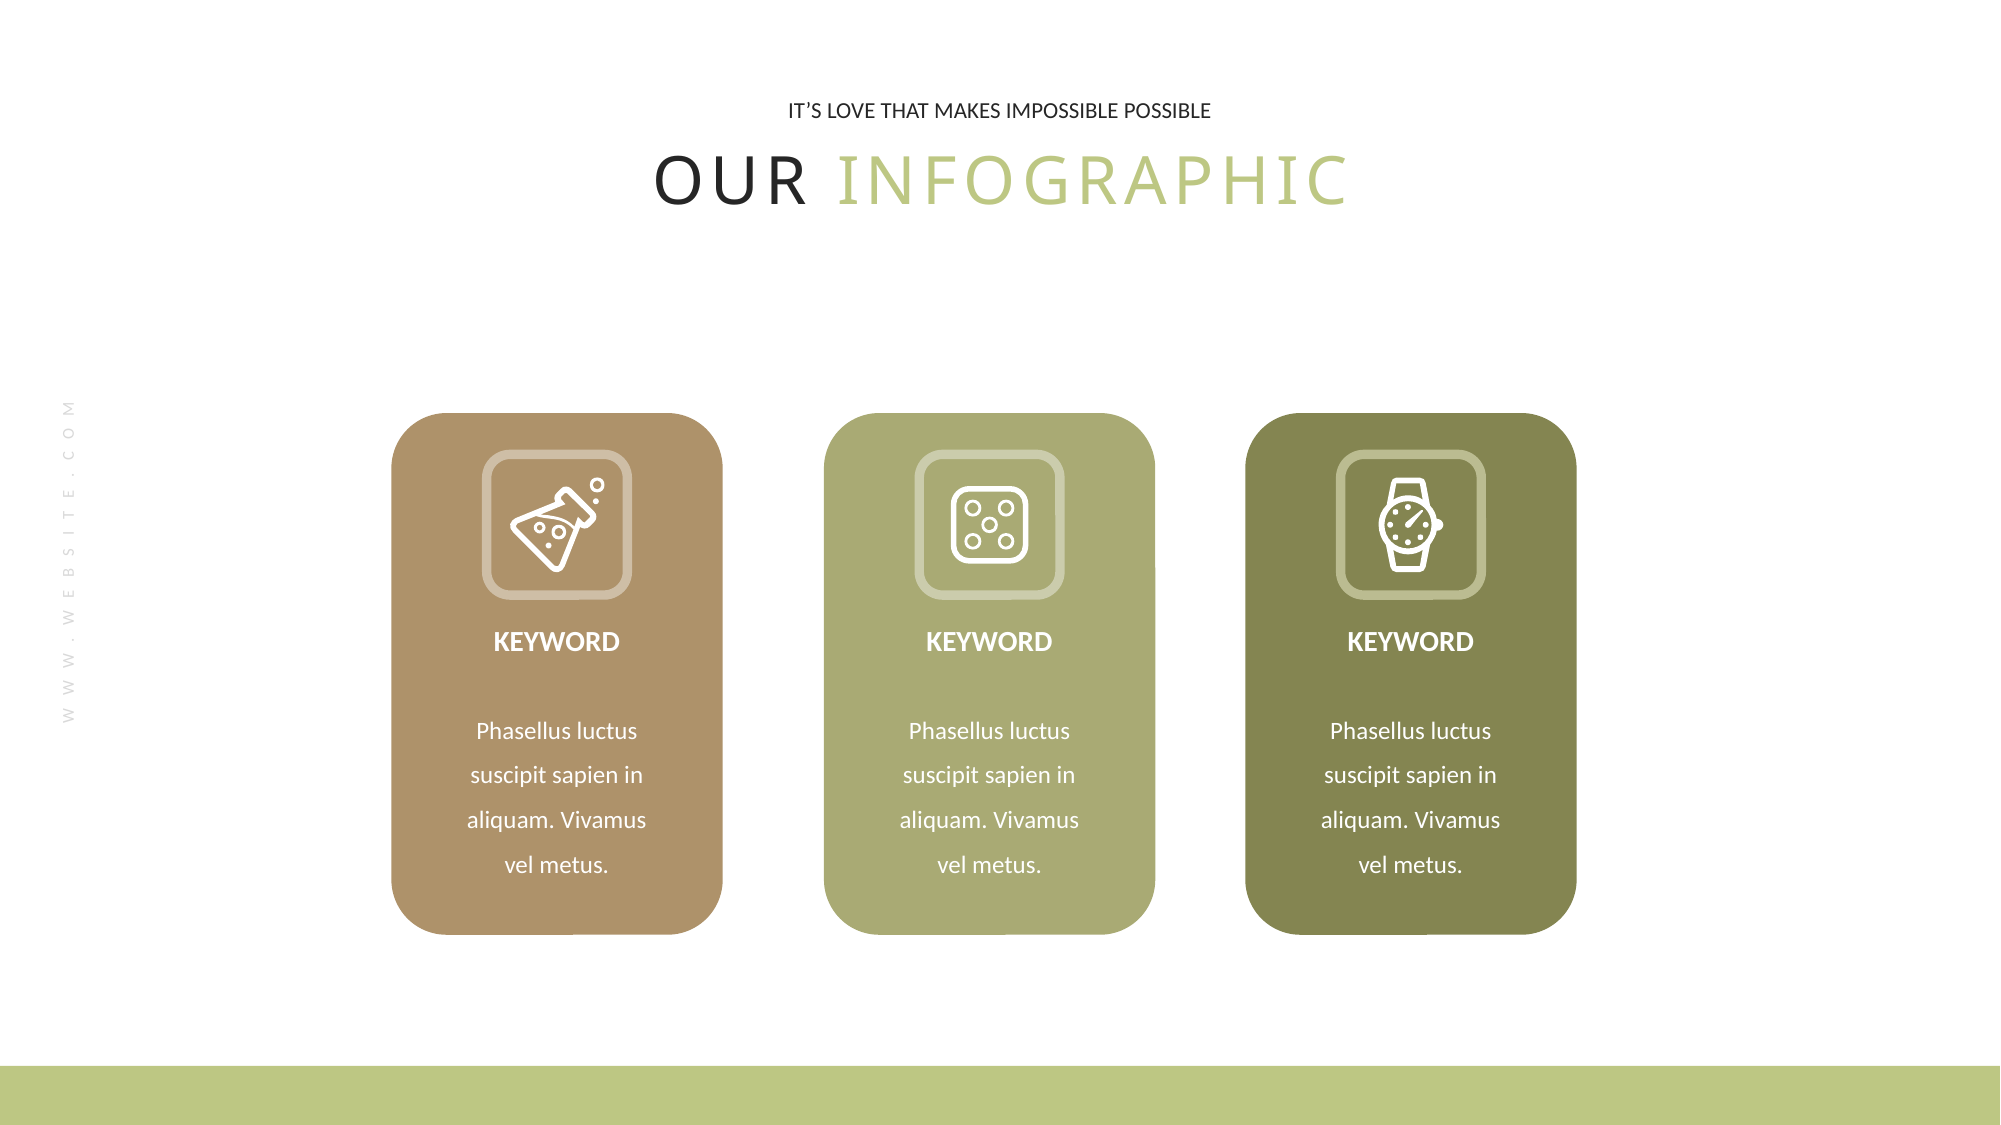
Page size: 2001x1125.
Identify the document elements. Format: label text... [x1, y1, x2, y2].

text_box [0, 1065, 2000, 1125]
text_box OUR INFOGRAPHIC [560, 130, 1440, 226]
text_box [1378, 477, 1444, 573]
text_box [1244, 411, 1578, 936]
text_box KEYWORD [1332, 615, 1489, 665]
text_box KEYWORD [445, 615, 669, 665]
text_box IT’S LOVE THAT MAKES IMPOSSIBLE POSSIBLE [773, 87, 1227, 131]
text_box [822, 411, 1157, 936]
text_box [918, 453, 1062, 597]
text_box [1339, 453, 1483, 597]
text_box Phasellus luctus suscipit sapien in aliquam. Vivamus vel metus. [441, 691, 673, 887]
text_box [485, 453, 629, 597]
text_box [950, 486, 1029, 564]
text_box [509, 477, 605, 573]
text_box WWW.WEBSITE.COM [57, 375, 78, 751]
text_box KEYWORD [911, 615, 1068, 665]
text_box Phasellus luctus suscipit sapien in aliquam. Vivamus vel metus. [1295, 691, 1527, 887]
text_box [390, 411, 724, 936]
text_box Phasellus luctus suscipit sapien in aliquam. Vivamus vel metus. [874, 691, 1106, 887]
